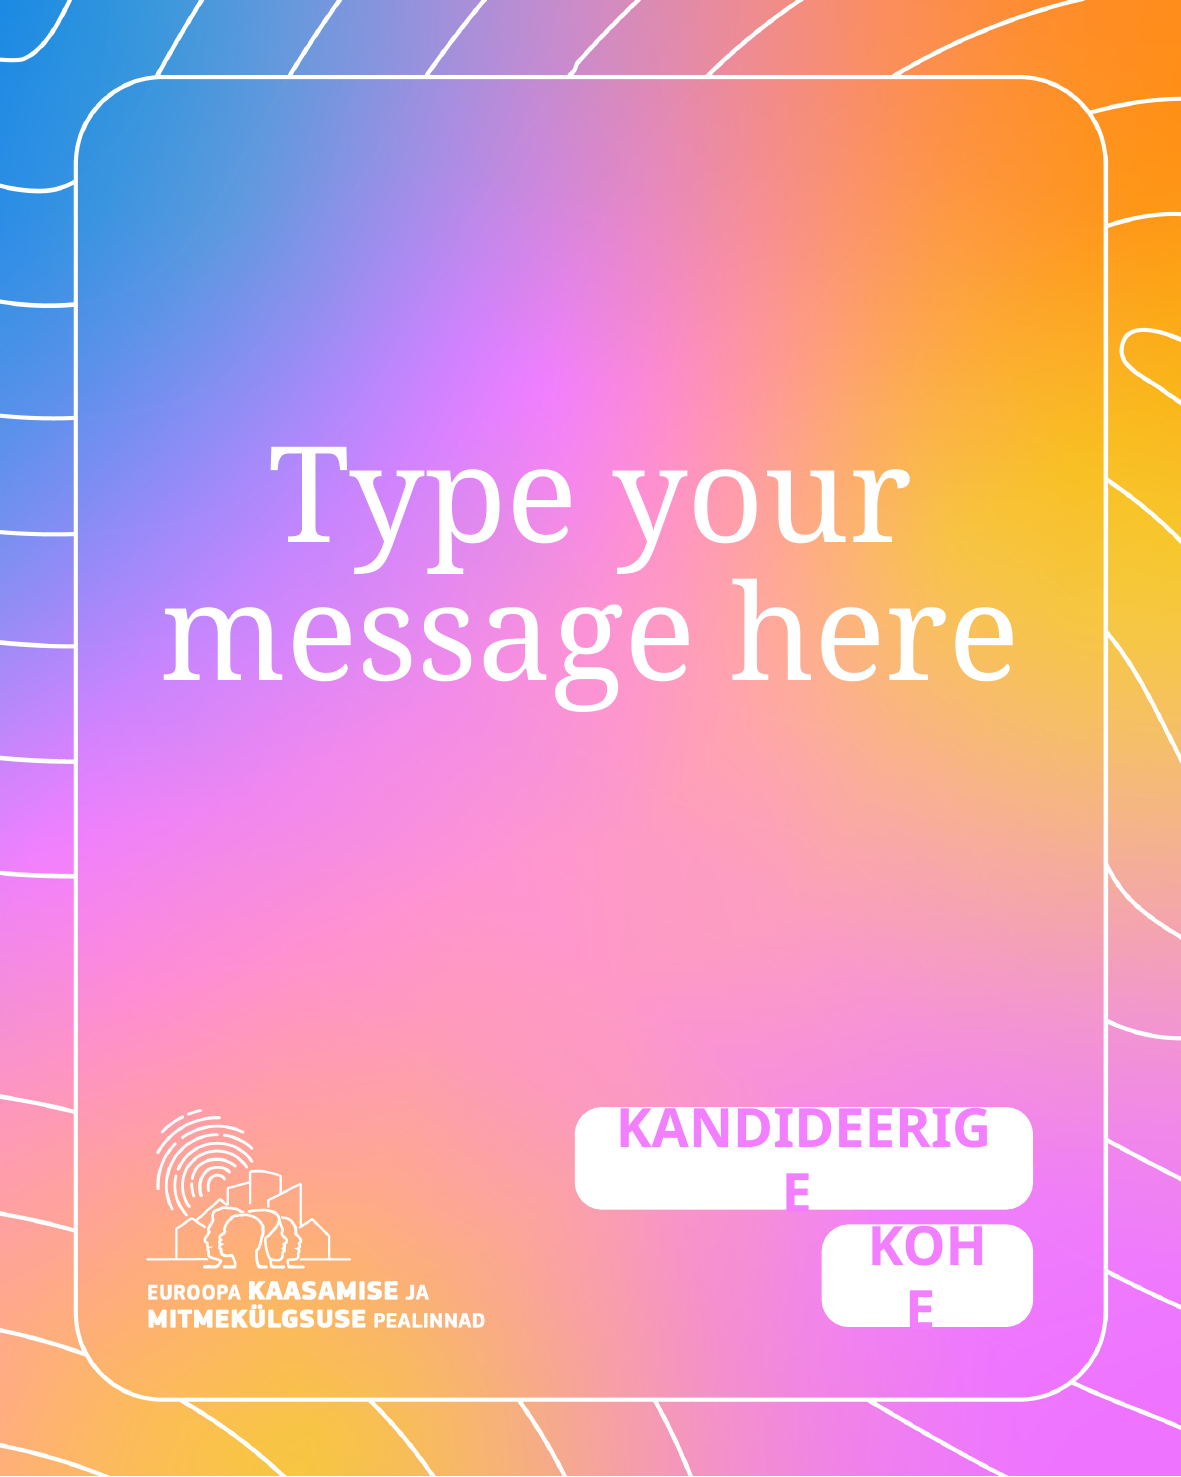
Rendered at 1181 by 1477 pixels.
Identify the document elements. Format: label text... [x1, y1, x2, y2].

text_box KANDIDEERIGE [588, 1121, 1019, 1196]
picture [0, 0, 1181, 1476]
text_box KOHE [835, 1238, 1020, 1313]
title Type your message here [88, 161, 1093, 977]
